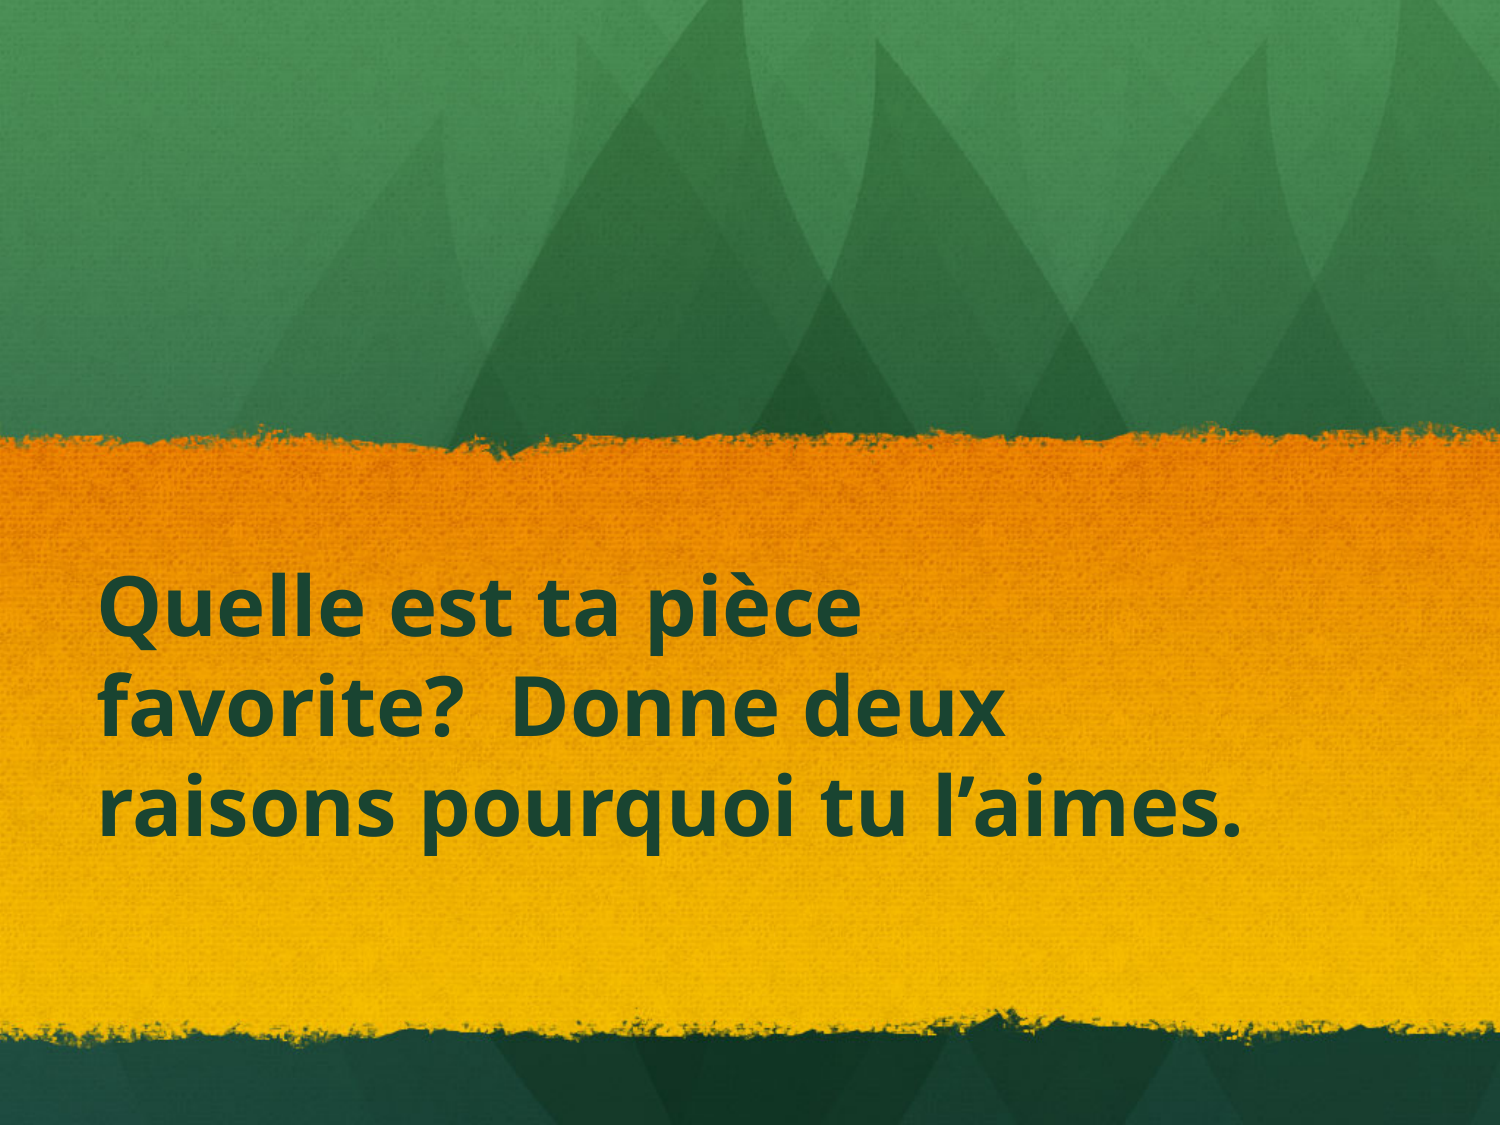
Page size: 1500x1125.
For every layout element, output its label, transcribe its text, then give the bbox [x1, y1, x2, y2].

picture [0, 0, 1500, 1125]
title Quelle est ta pièce favorite? Donne deux raisons pourquoi tu l’aimes. [81, 619, 1262, 861]
